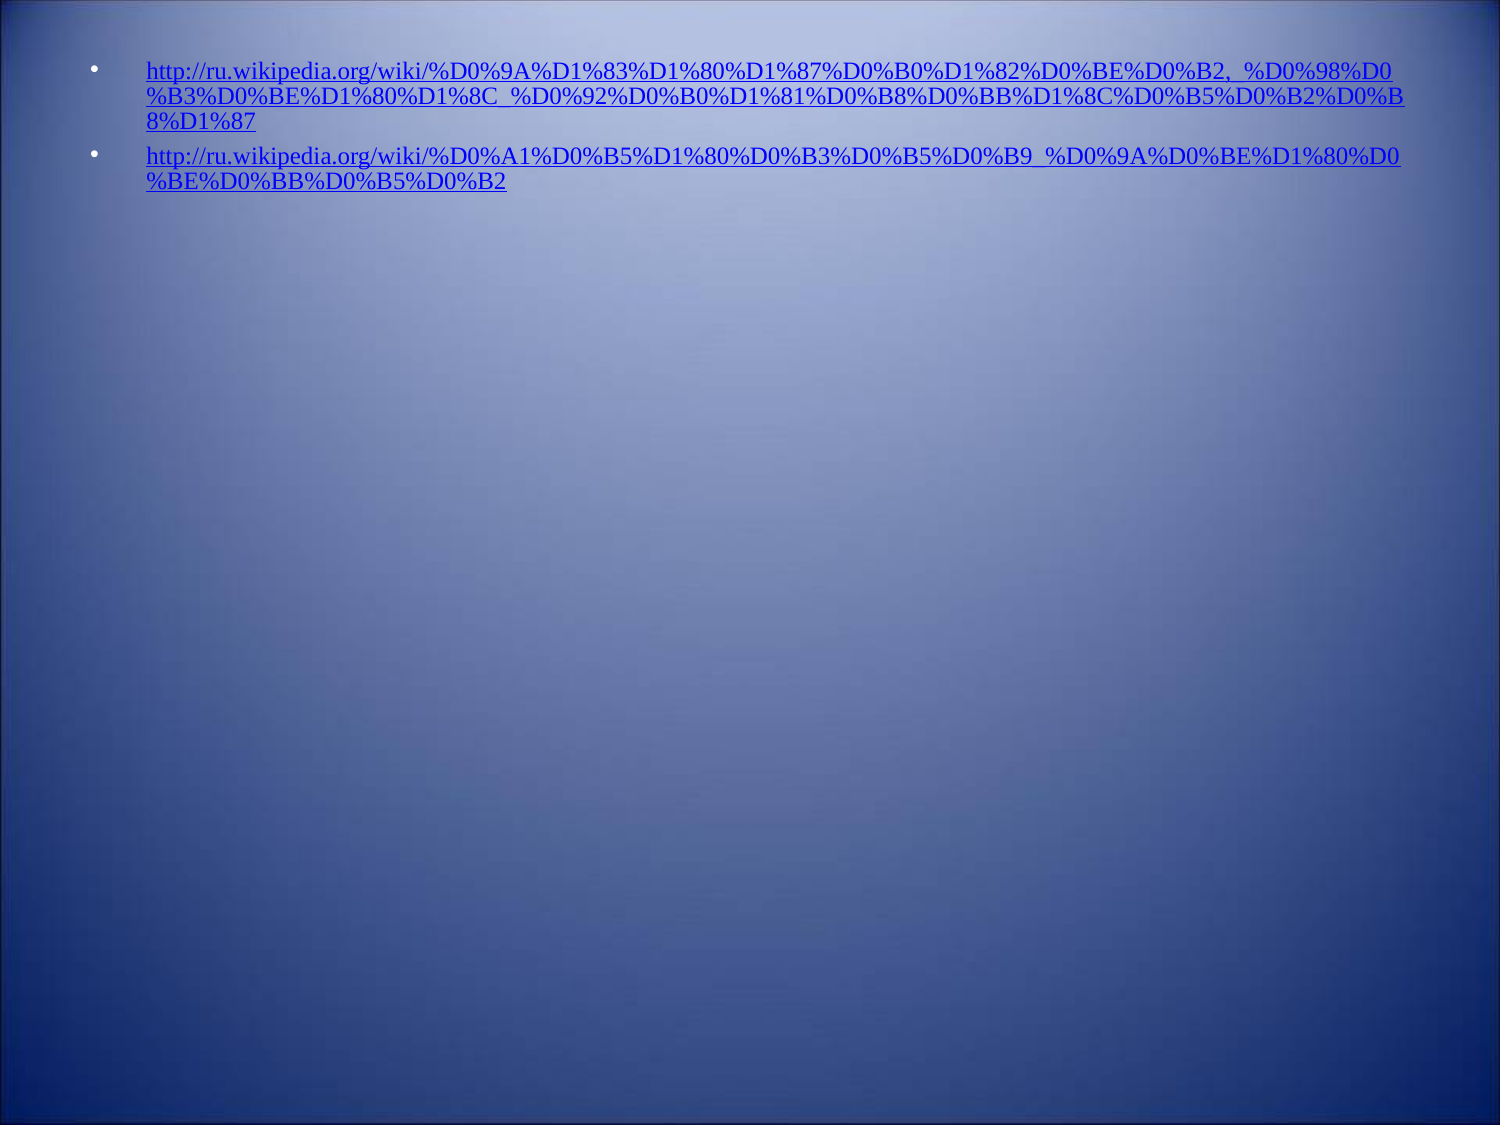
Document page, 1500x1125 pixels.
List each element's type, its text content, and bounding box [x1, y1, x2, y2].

list http://ru.wikipedia.org/wiki/%D0%9A%D1%83%D1%80%D1%87%D0%B0%D1%82%D0%BE%D0%B2,_%D0%98%D0%B3%D0%BE%D1%80%D1%8C_%D0%92%D0%B0%D1%81%D0%B8%D0%BB%D1%8C%D0%B5%D0%B2%D0%B8%D1%87 http://ru.wikipedia.org/wiki/%D0%A1%D0%B5%D1%80%D0%B3%D0%B5%D0%B9_%D0%9A%D0%BE%D1%80%D0%BE%D0%BB%D0%B5%D0%B2 [74, 46, 1426, 1006]
picture [0, 0, 1500, 1125]
